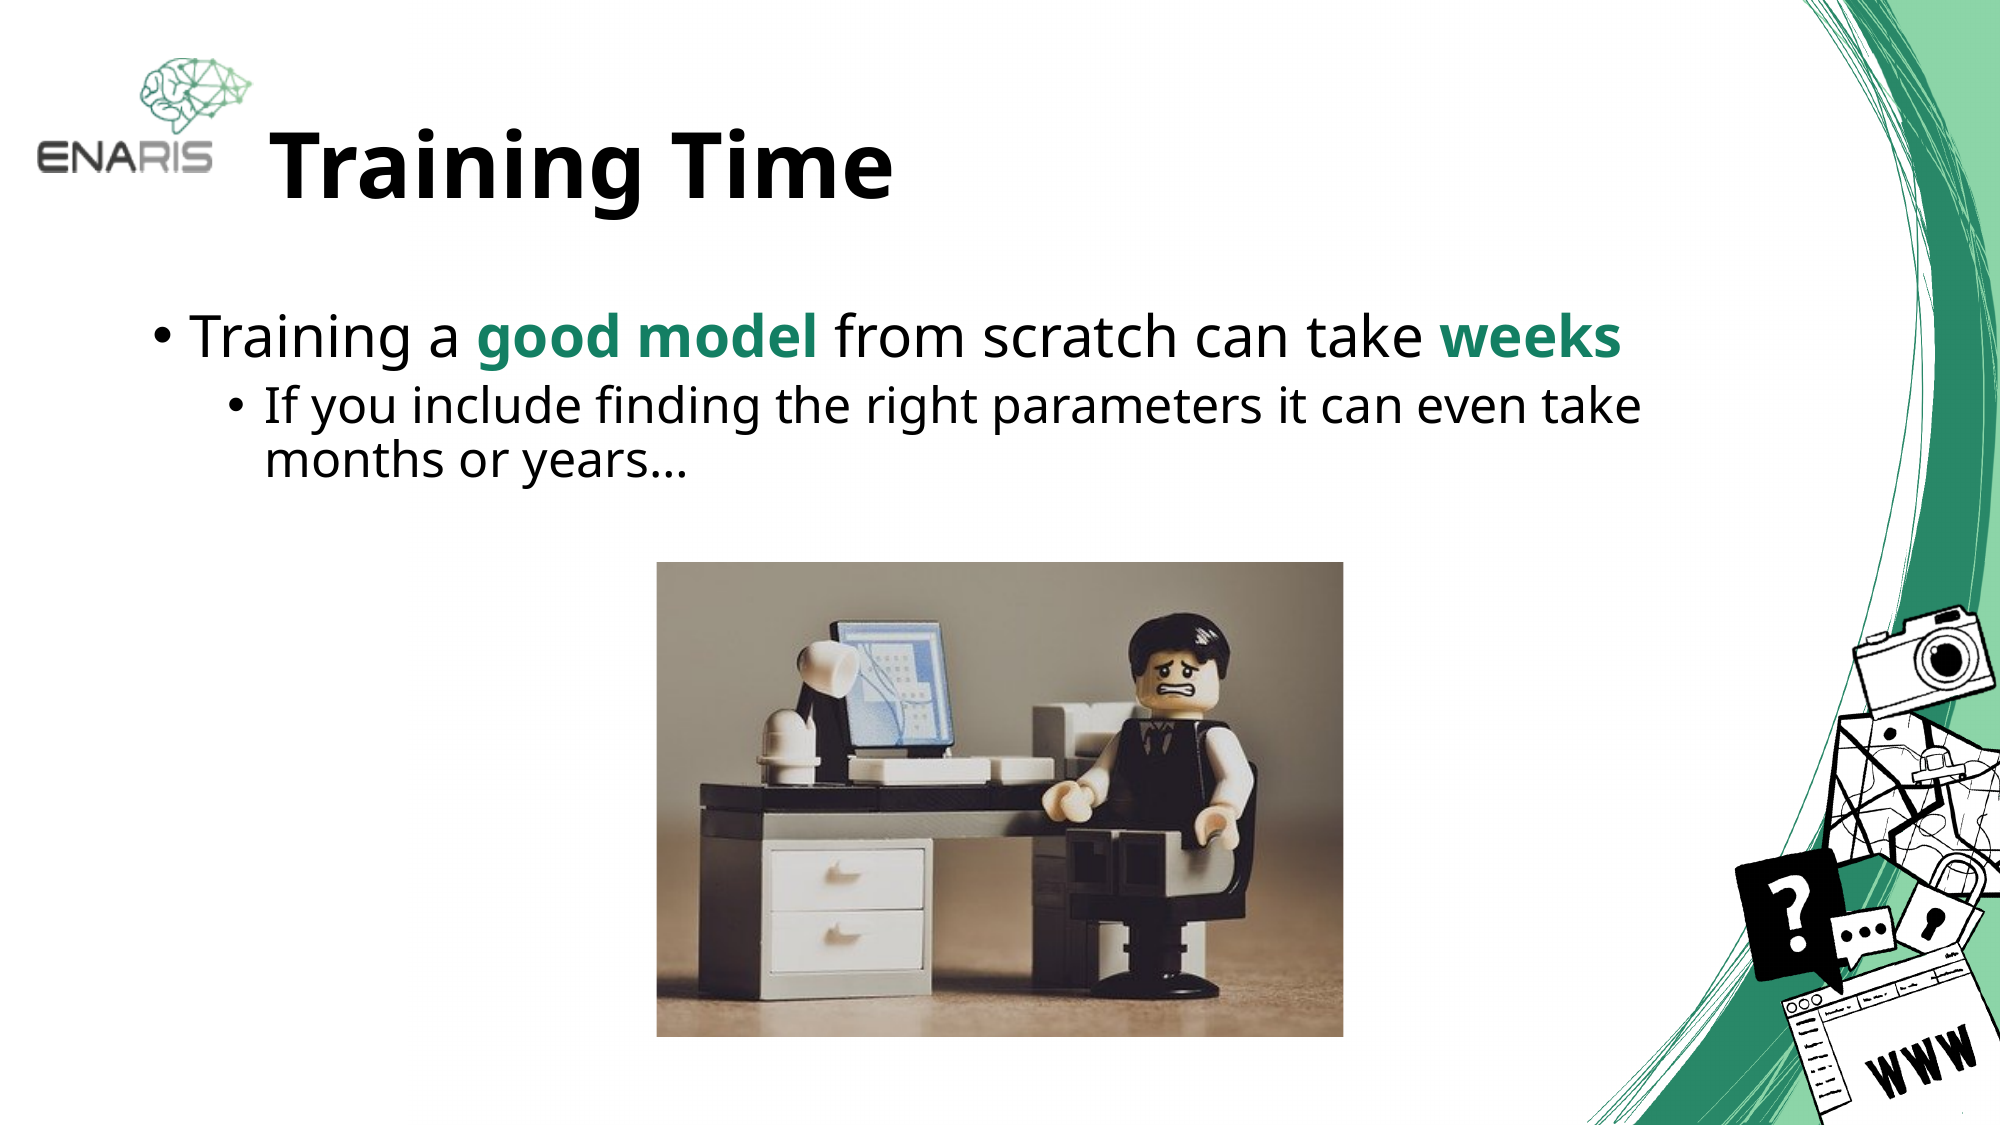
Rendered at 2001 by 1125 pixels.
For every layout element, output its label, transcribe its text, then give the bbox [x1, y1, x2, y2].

picture [408, 0, 2000, 1125]
title Training Time [253, 59, 1863, 278]
list Training a good model from scratch can take weeks If you include finding the right parameters it can even take months or years… [137, 299, 1734, 1014]
picture [37, 58, 254, 173]
